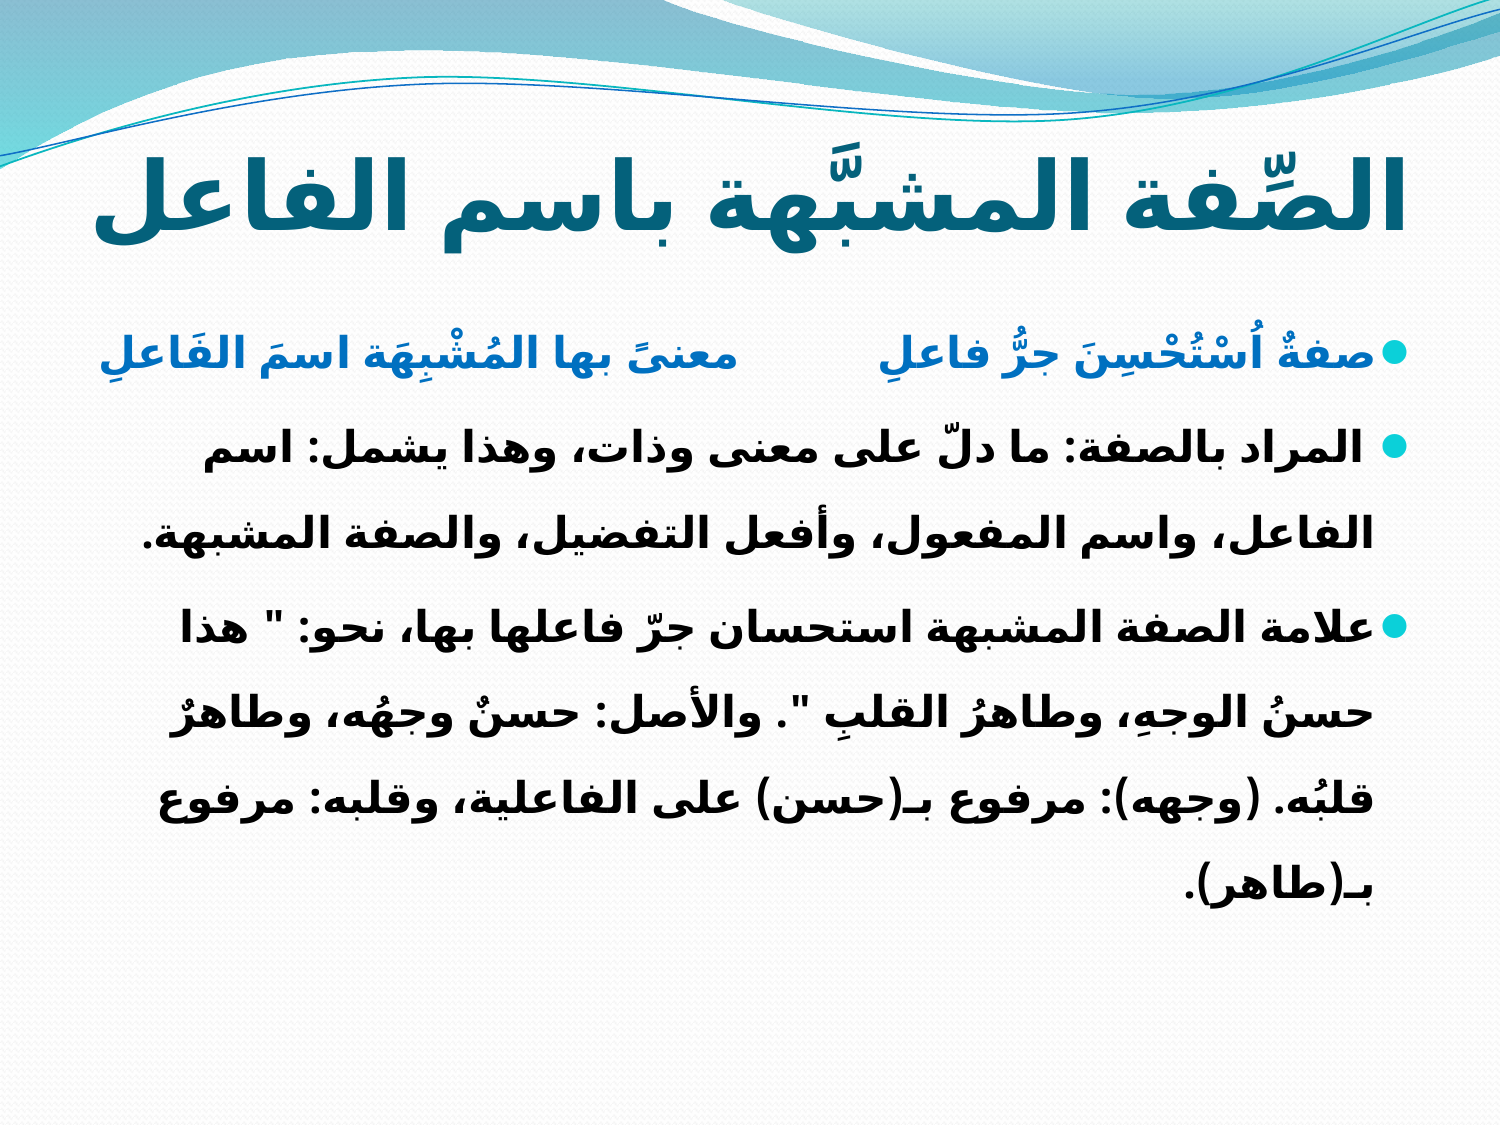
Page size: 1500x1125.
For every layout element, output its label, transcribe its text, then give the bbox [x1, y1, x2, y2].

list صفةٌ اُسْتُحْسِنَ جرُّ فاعلِ معنىً بها المُشْبِهَة اسمَ الفَاعلِ المراد بالصفة: ما دلّ على معنى وذات، وهذا يشمل: اسم الفاعل، واسم المفعول، وأفعل التفضيل، والصفة المشبهة. علامة الصفة المشبهة استحسان جرّ فاعلها بها، نحو: " هذا حسنُ الوجهِ، وطاهرُ القلبِ ". والأصل: حسنٌ وجهُه، وطاهرٌ قلبُه. (وجهه): مرفوع بـ(حسن) على الفاعلية، وقلبه: مرفوع بـ(طاهر). [75, 292, 1425, 1043]
title الصِّفة المشبَّهة باسم الفاعل [75, 105, 1425, 270]
